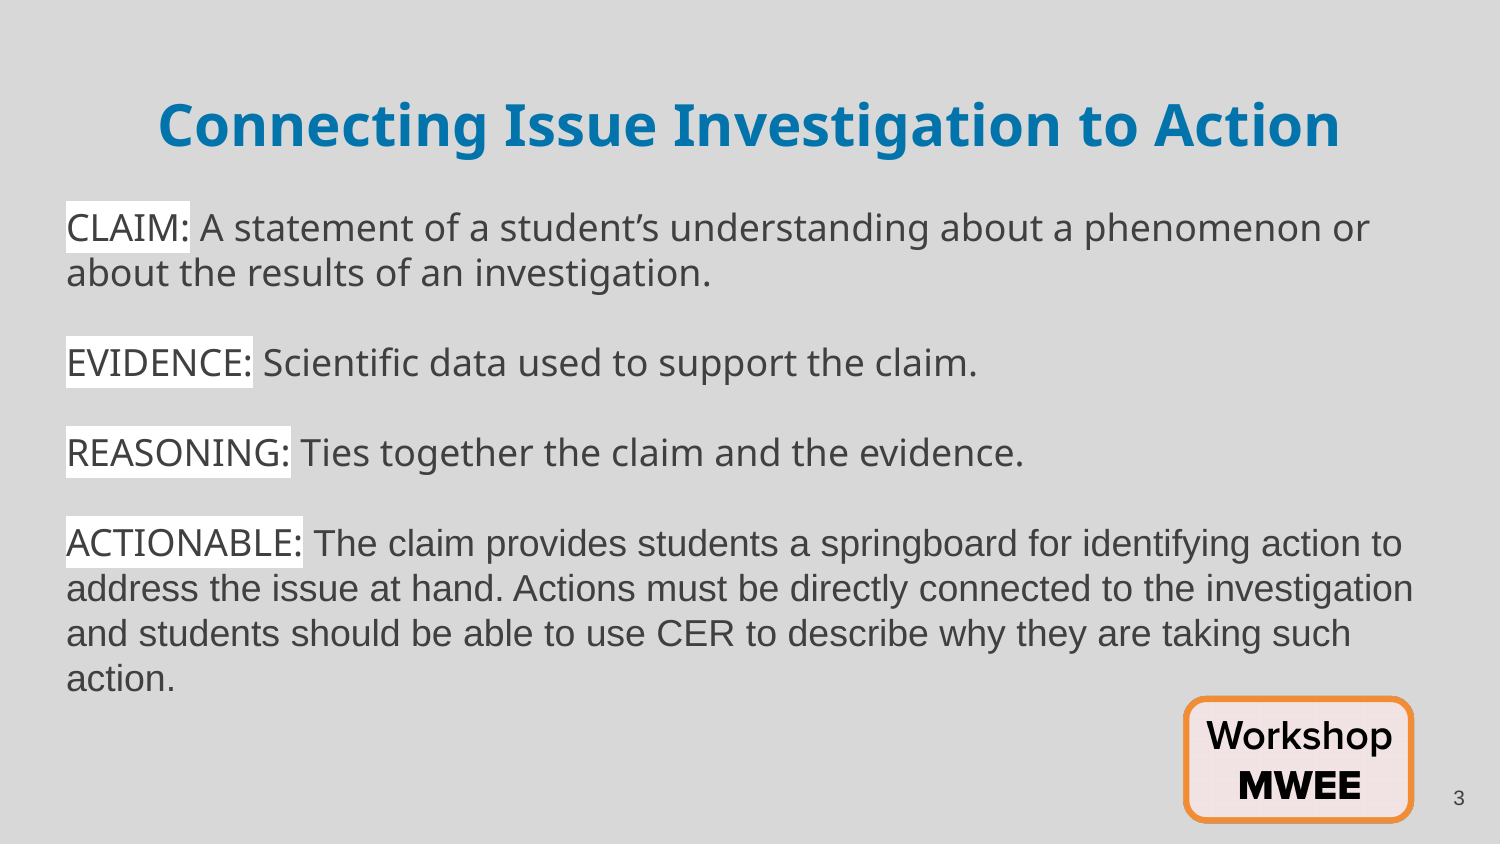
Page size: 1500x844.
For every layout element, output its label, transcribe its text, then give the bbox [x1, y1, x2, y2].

slide_number ‹#› [1428, 764, 1480, 830]
picture [1174, 689, 1424, 830]
title Connecting Issue Investigation to Action [51, 72, 1449, 167]
list CLAIM: A statement of a student’s understanding about a phenomenon or about the results of an investigation. EVIDENCE: Scientific data used to support the claim. REASONING: Ties together the claim and the evidence. ACTIONABLE: The claim provides students a springboard for identifying action to address the issue at hand. Actions must be directly connected to the investigation and students should be able to use CER to describe why they are taking such action. [51, 189, 1449, 750]
